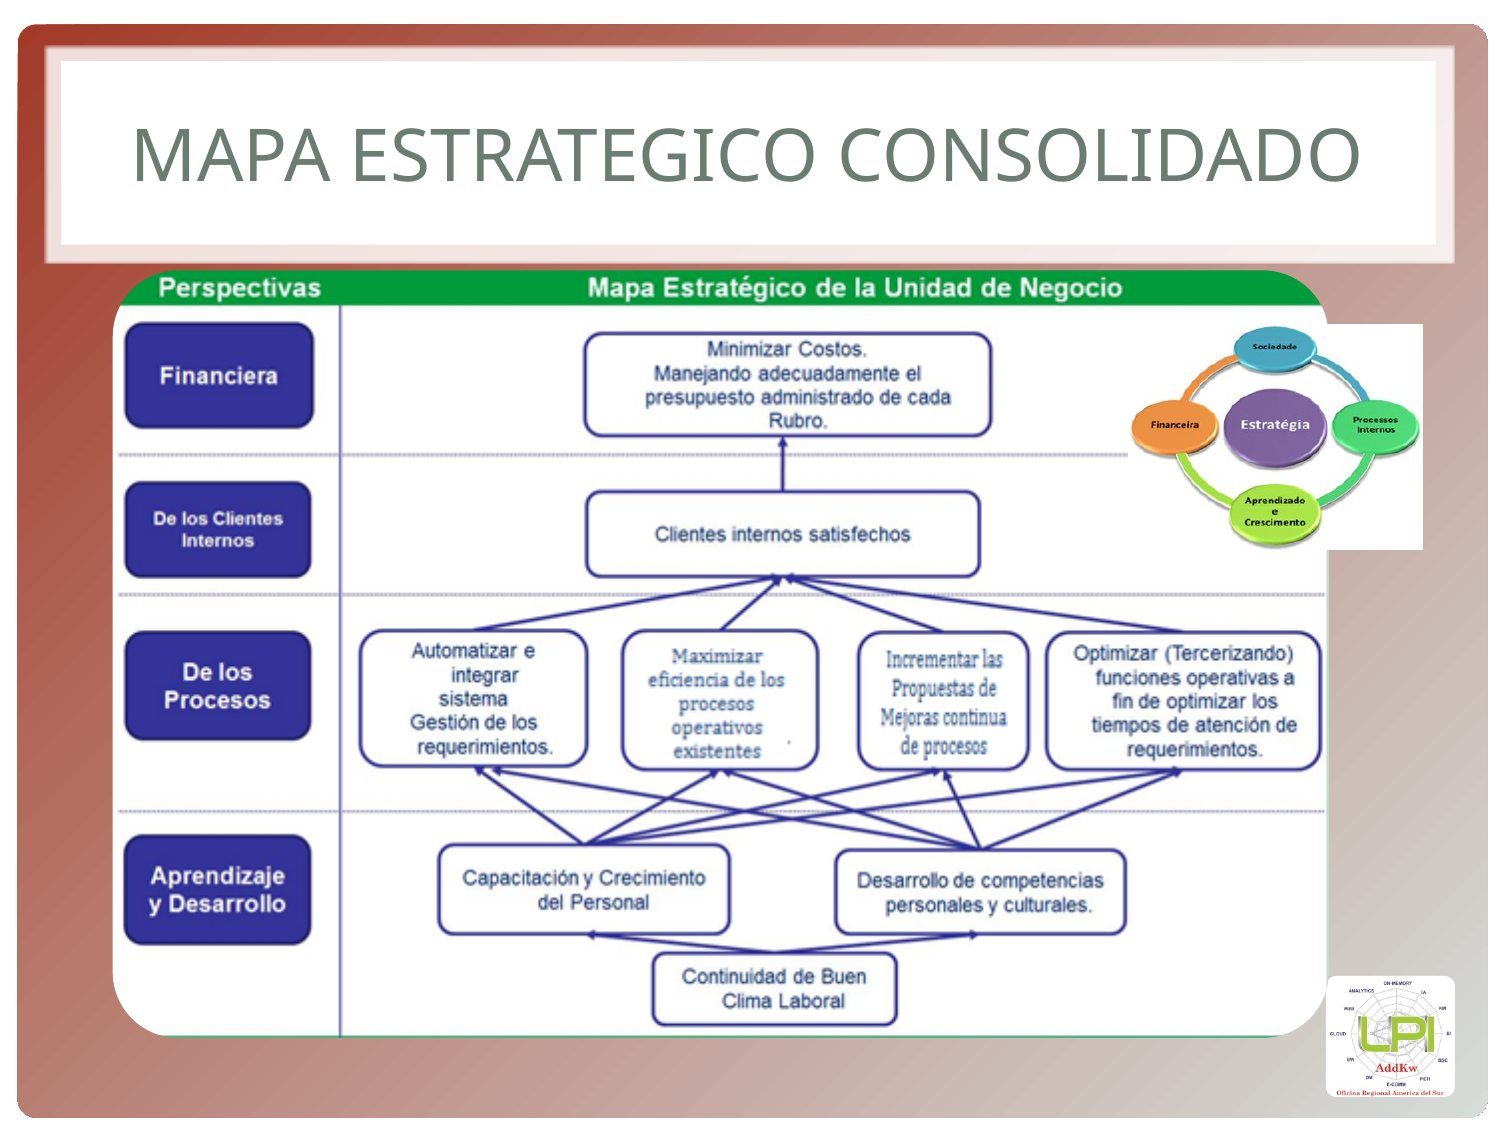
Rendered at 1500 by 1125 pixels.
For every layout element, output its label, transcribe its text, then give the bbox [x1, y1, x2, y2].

picture [112, 270, 1455, 1097]
title Mapa estrategico consolidado [69, 66, 1425, 238]
